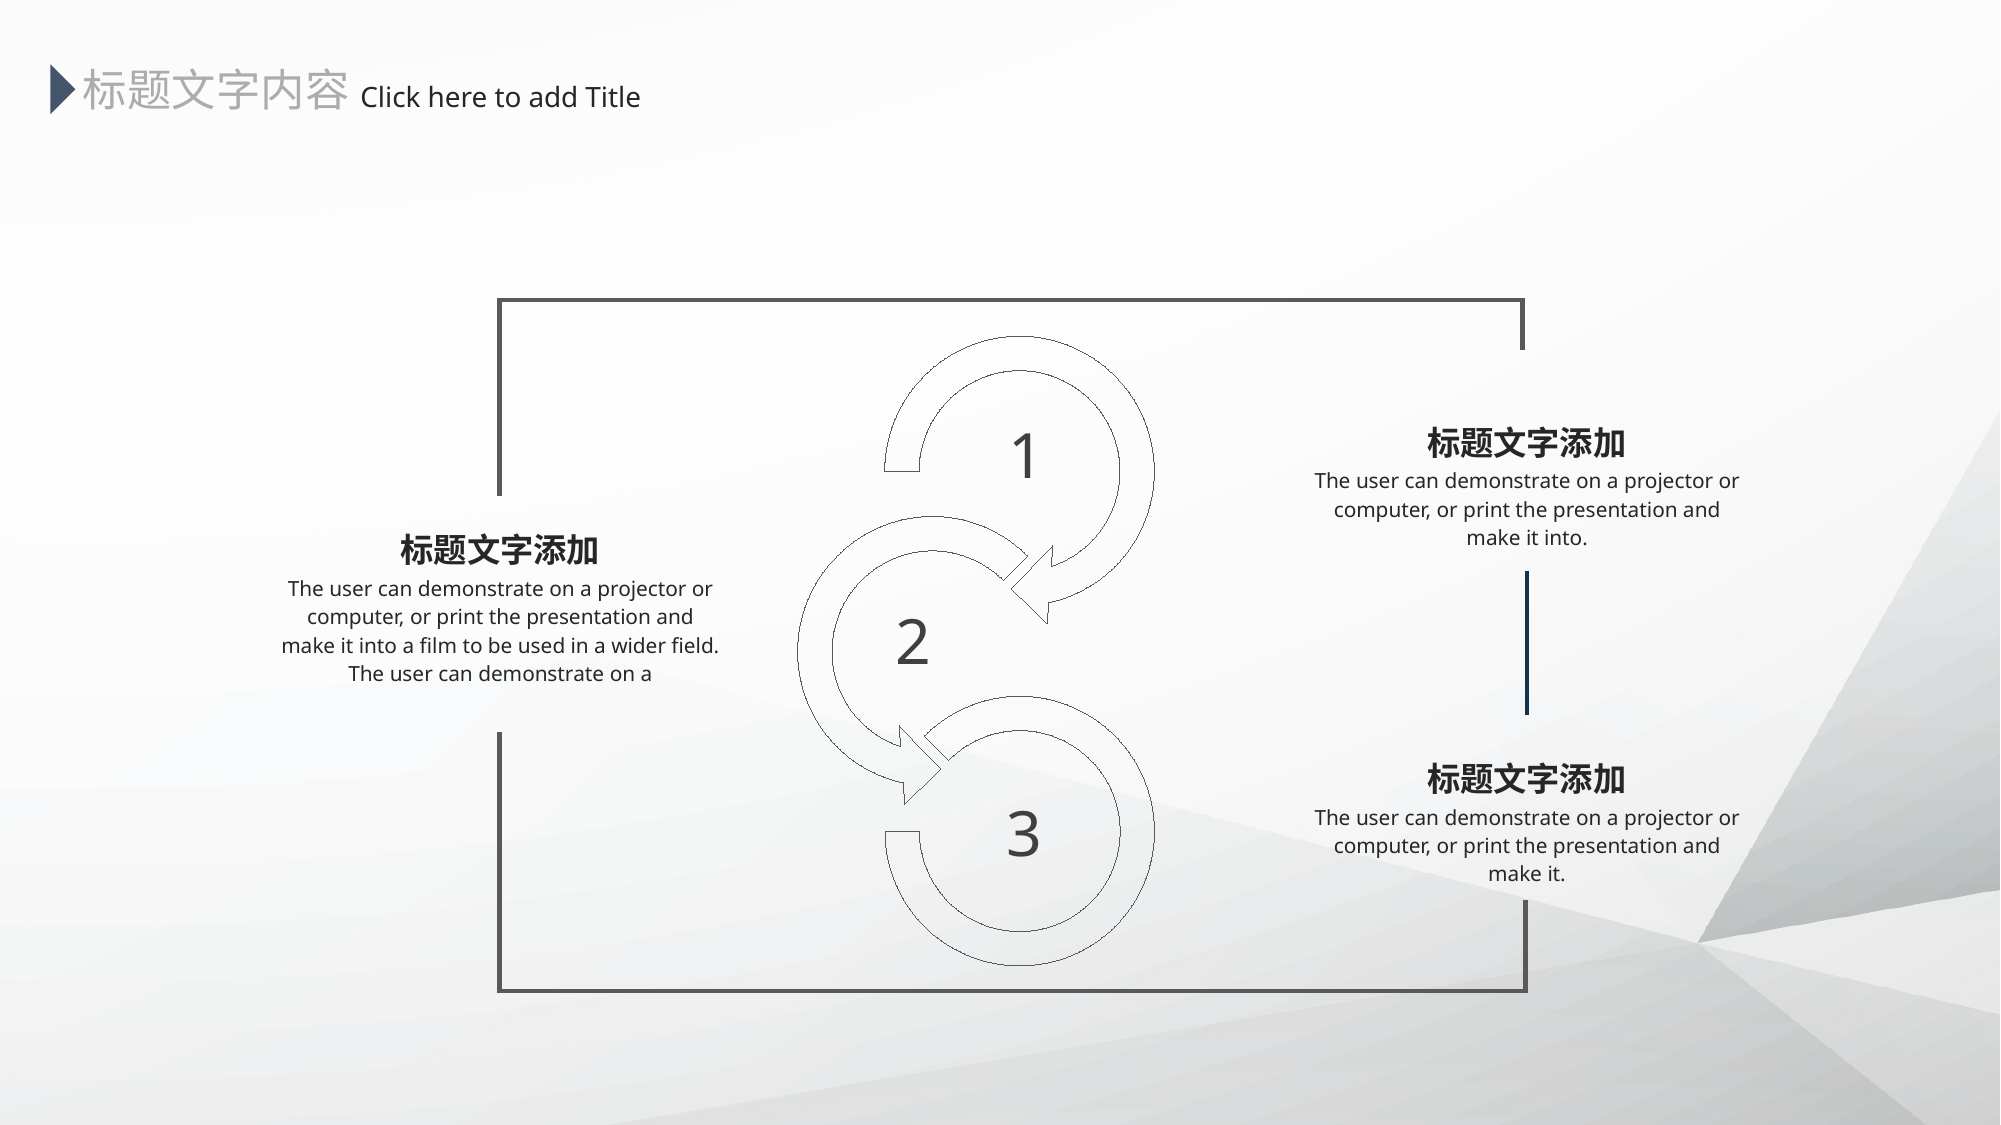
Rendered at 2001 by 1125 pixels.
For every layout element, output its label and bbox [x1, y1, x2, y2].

text_box [263, 514, 737, 693]
text_box [499, 264, 1527, 1016]
text_box [50, 54, 652, 124]
text_box [1290, 406, 1764, 557]
picture [0, 0, 2000, 1125]
text_box [1290, 742, 1764, 864]
